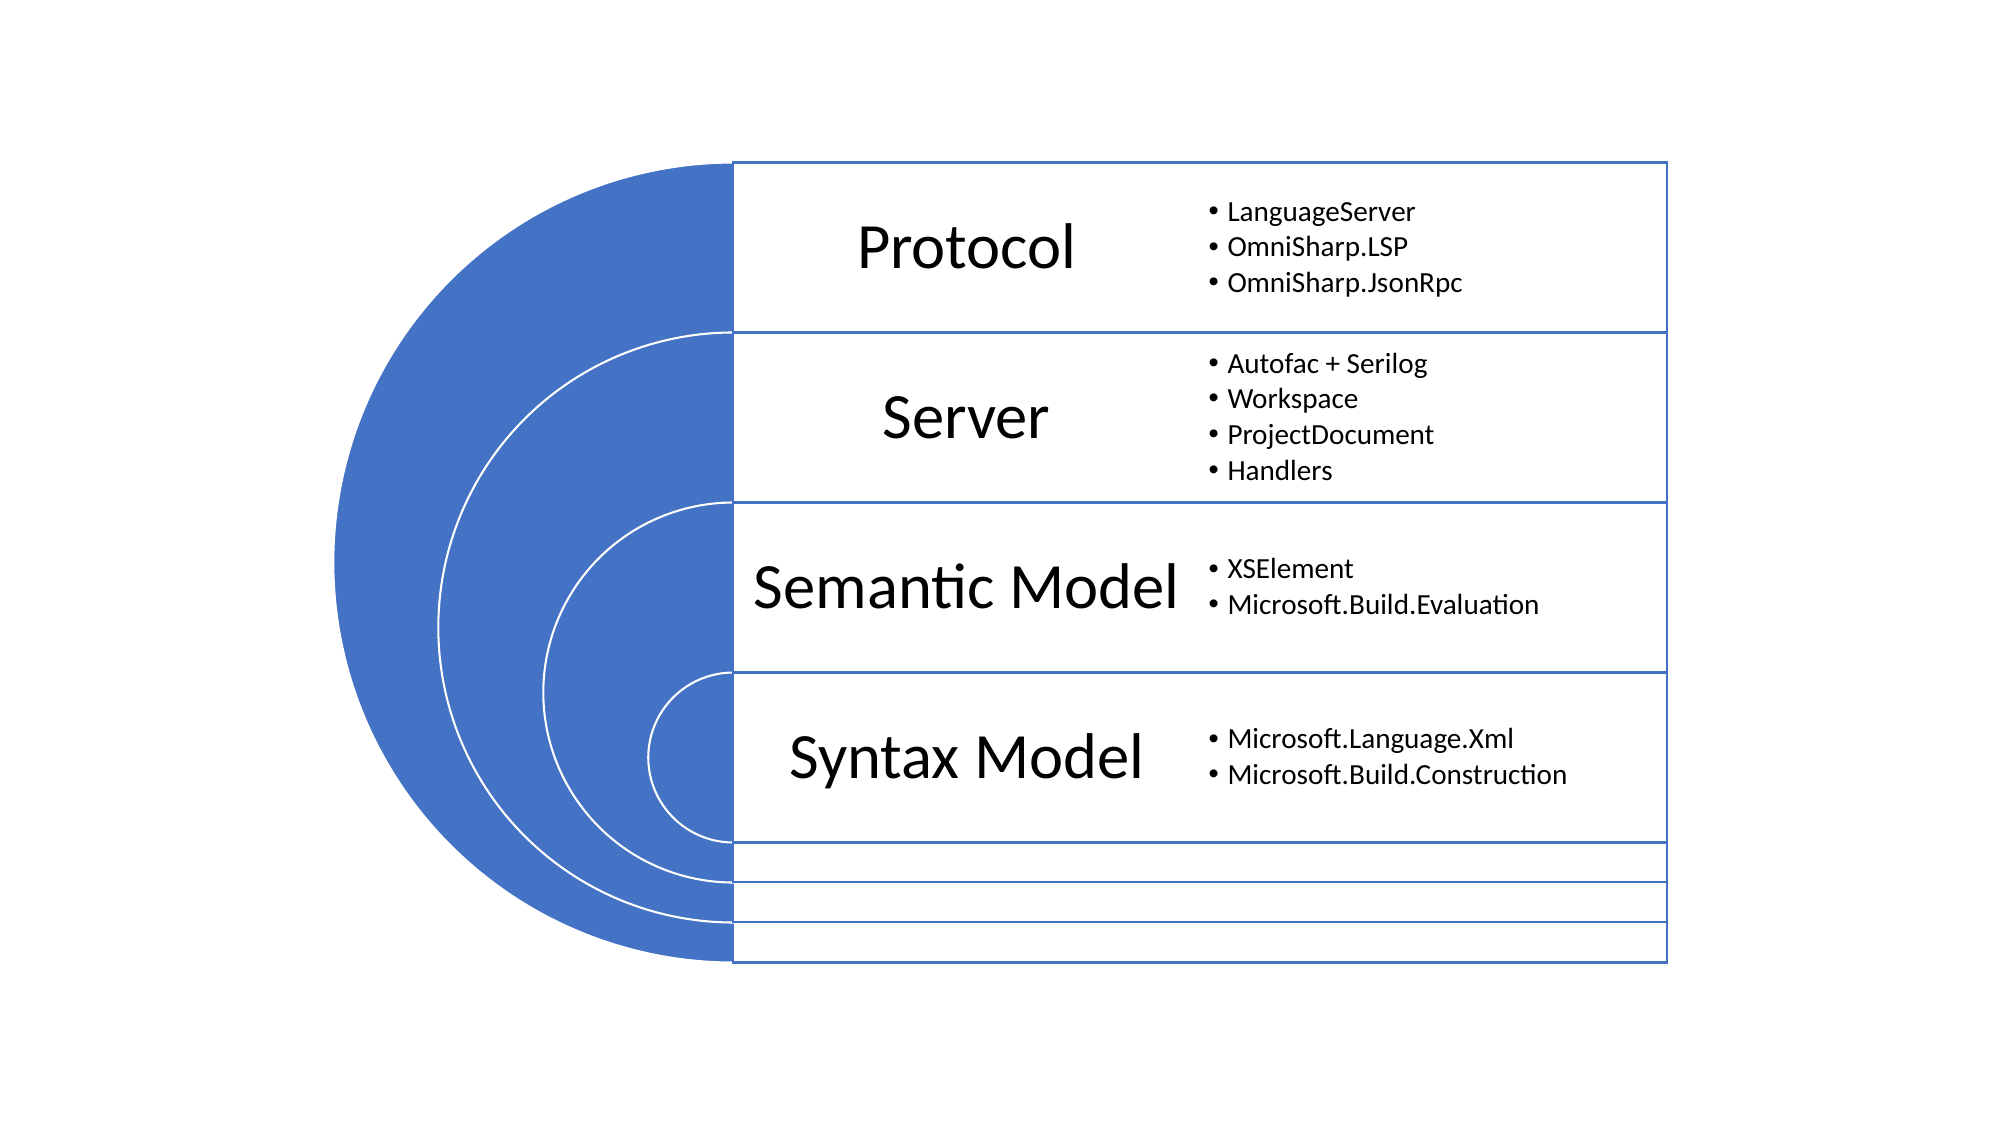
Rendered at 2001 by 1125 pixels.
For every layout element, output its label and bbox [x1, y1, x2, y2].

text_box [333, 117, 1667, 1007]
